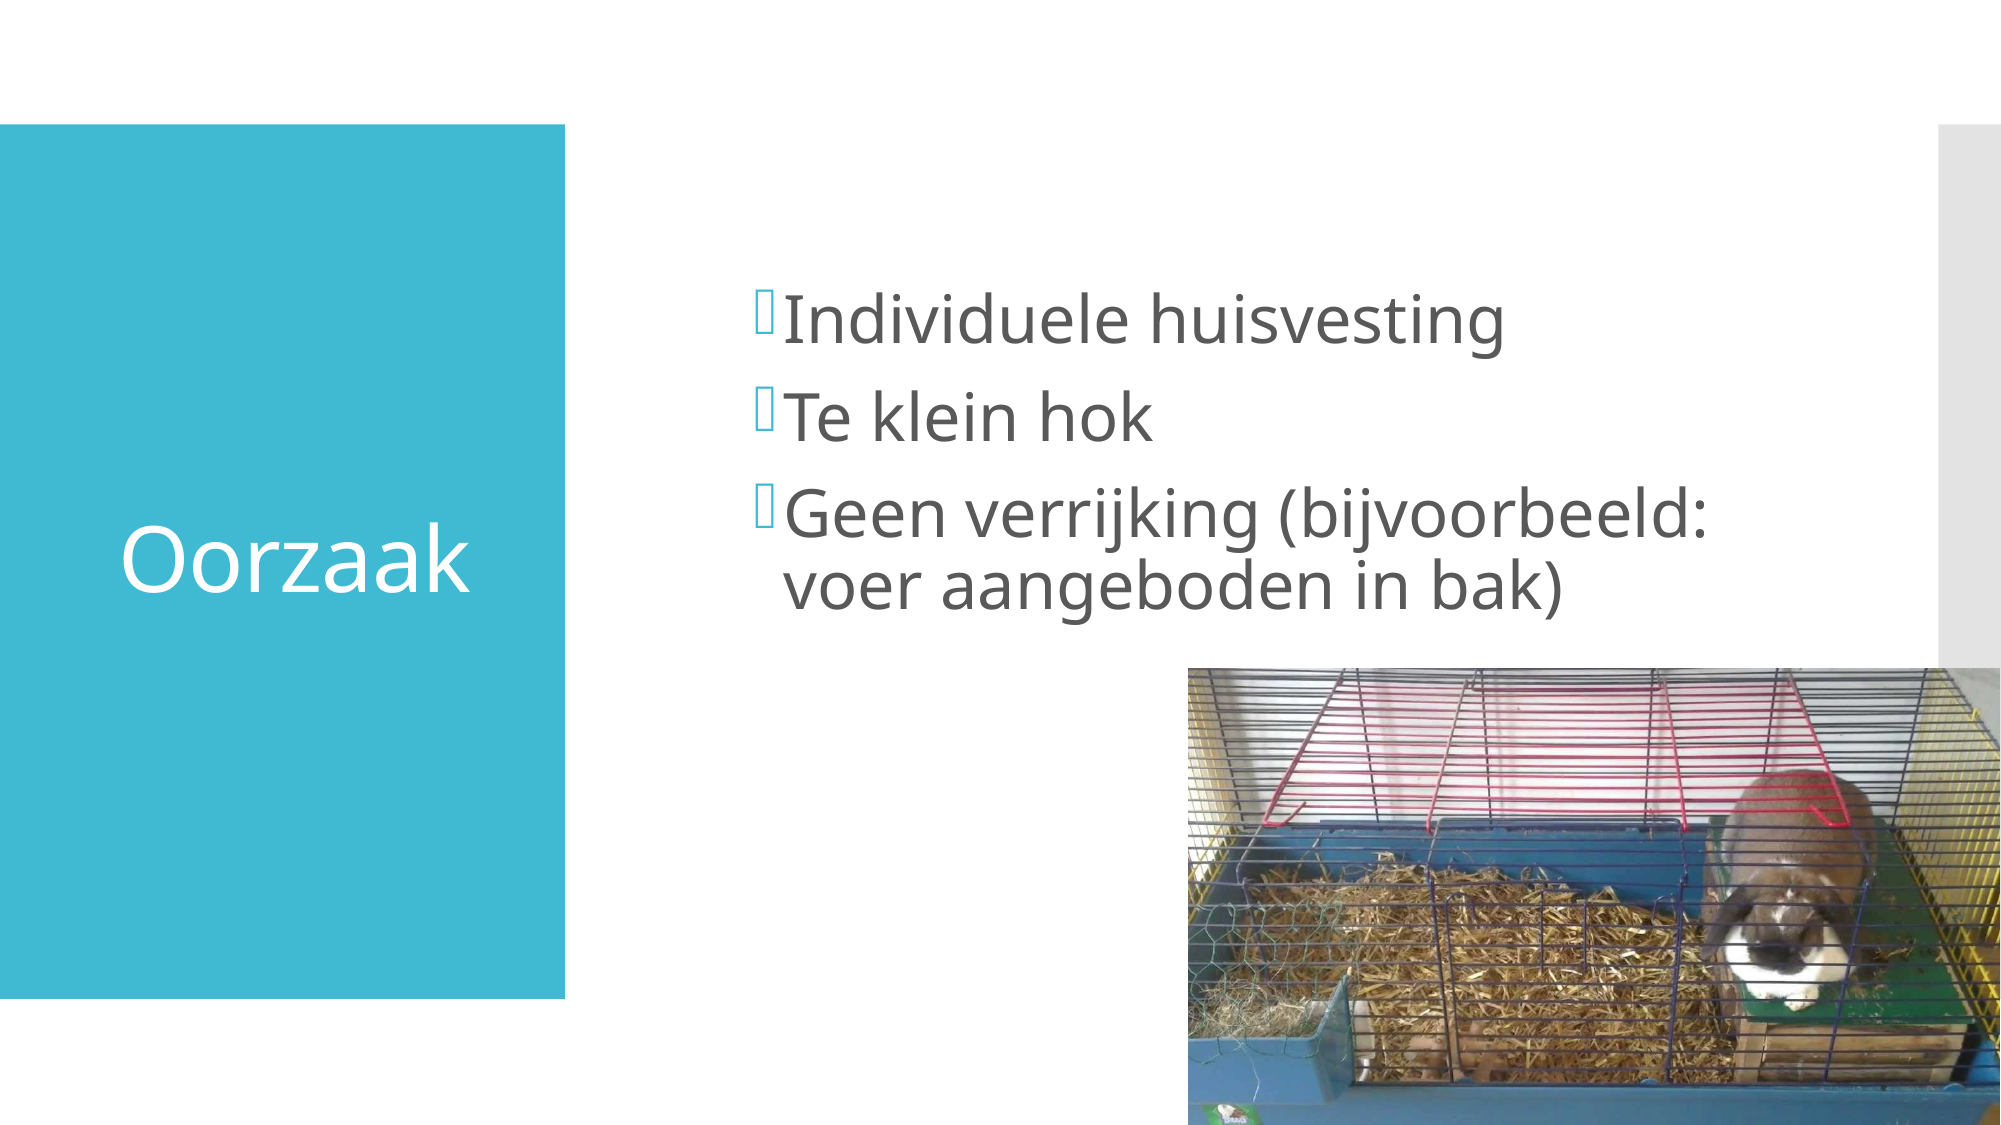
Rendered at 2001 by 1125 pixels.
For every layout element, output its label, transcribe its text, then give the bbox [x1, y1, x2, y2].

title Oorzaak [103, 173, 614, 952]
picture [1188, 668, 2000, 1125]
list Individuele huisvesting Te klein hok Geen verrijking (bijvoorbeeld: voer aangeboden in bak) [738, 66, 1764, 844]
